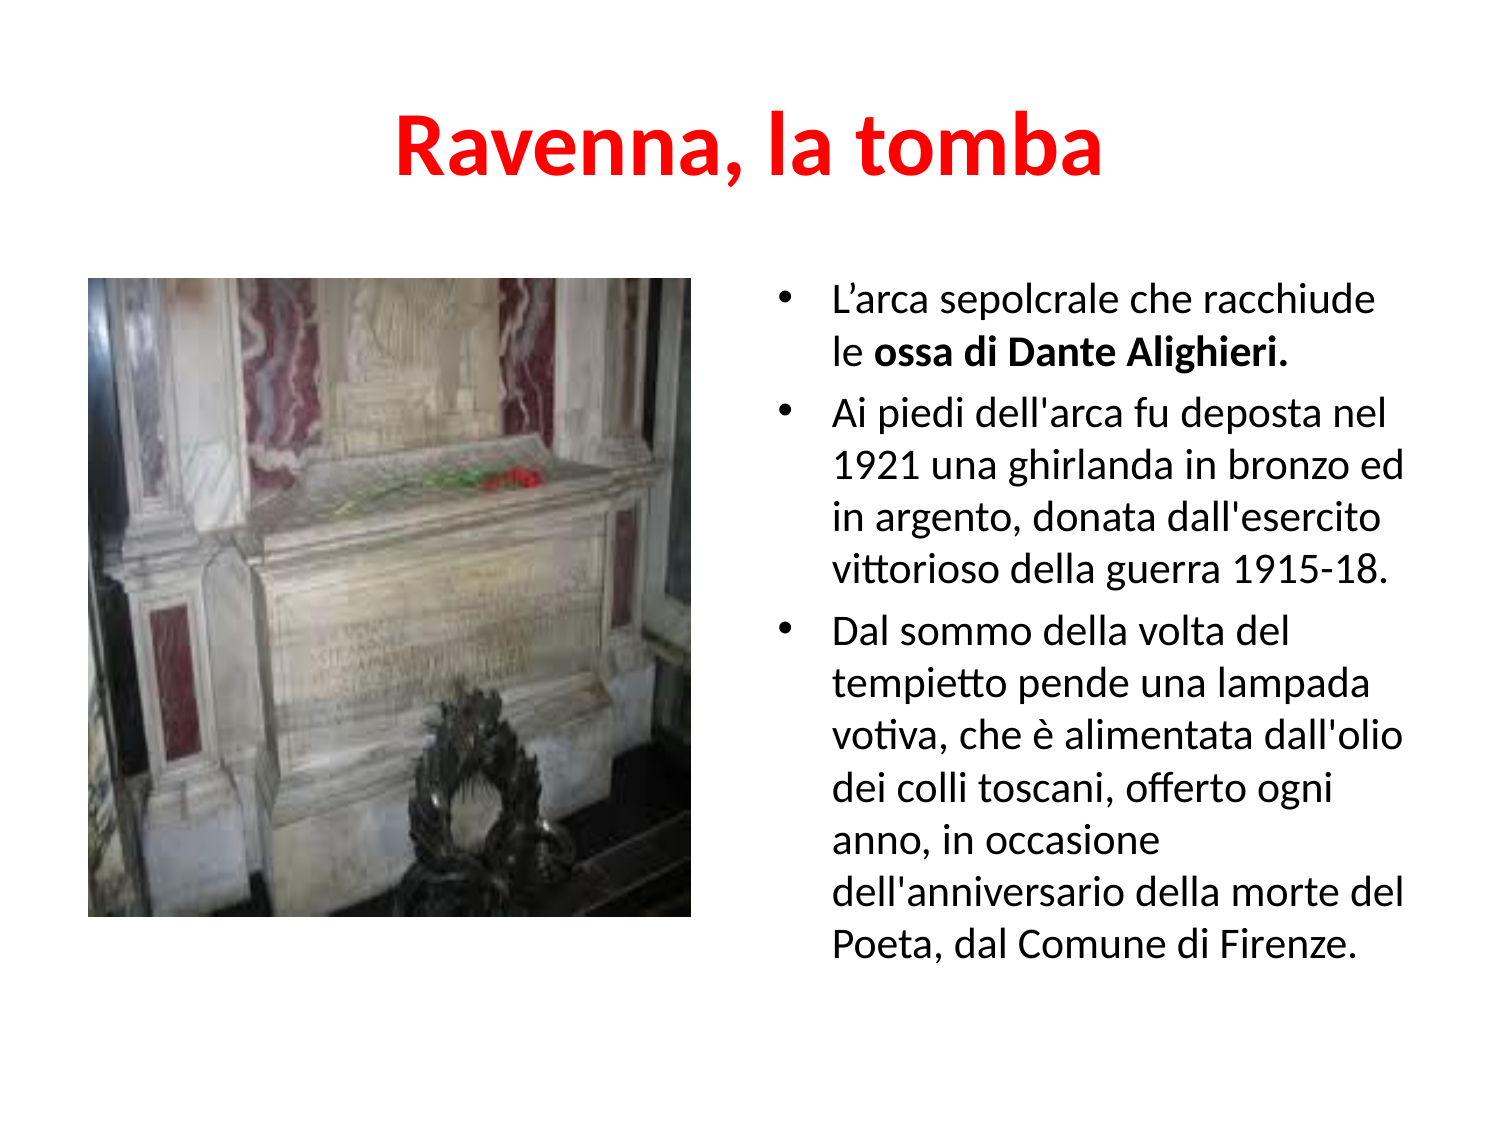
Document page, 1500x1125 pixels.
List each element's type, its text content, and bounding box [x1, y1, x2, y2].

list L’arca sepolcrale che racchiude le ossa di Dante Alighieri. Ai piedi dell'arca fu deposta nel 1921 una ghirlanda in bronzo ed in argento, donata dall'esercito vittorioso della guerra 1915-18. Dal sommo della volta del tempietto pende una lampada votiva, che è alimentata dall'olio dei colli toscani, offerto ogni anno, in occasione dell'anniversario della morte del Poeta, dal Comune di Firenze. [762, 262, 1425, 1005]
title Ravenna, la tomba [75, 45, 1425, 233]
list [88, 278, 692, 918]
